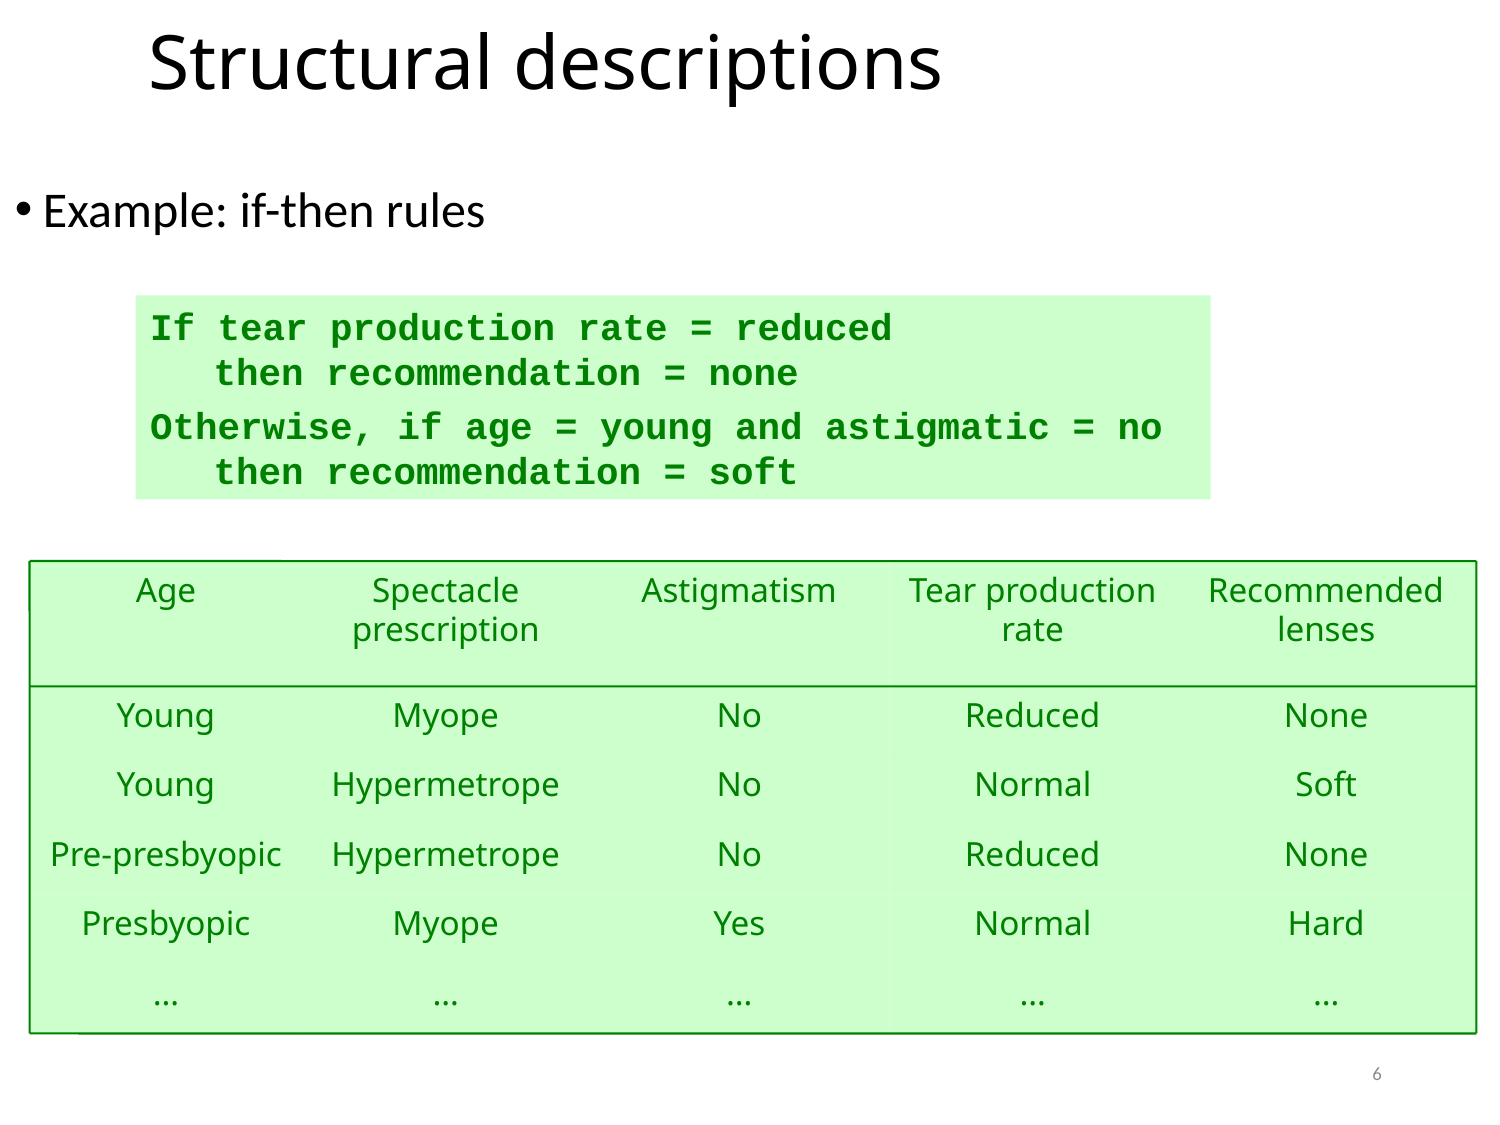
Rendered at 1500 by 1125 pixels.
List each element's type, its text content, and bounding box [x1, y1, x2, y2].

list Example: if-then rules [0, 177, 1350, 830]
slide_number 6 [1059, 1042, 1397, 1103]
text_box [135, 295, 1211, 500]
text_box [29, 560, 1477, 1034]
title Structural descriptions [0, 0, 1093, 167]
